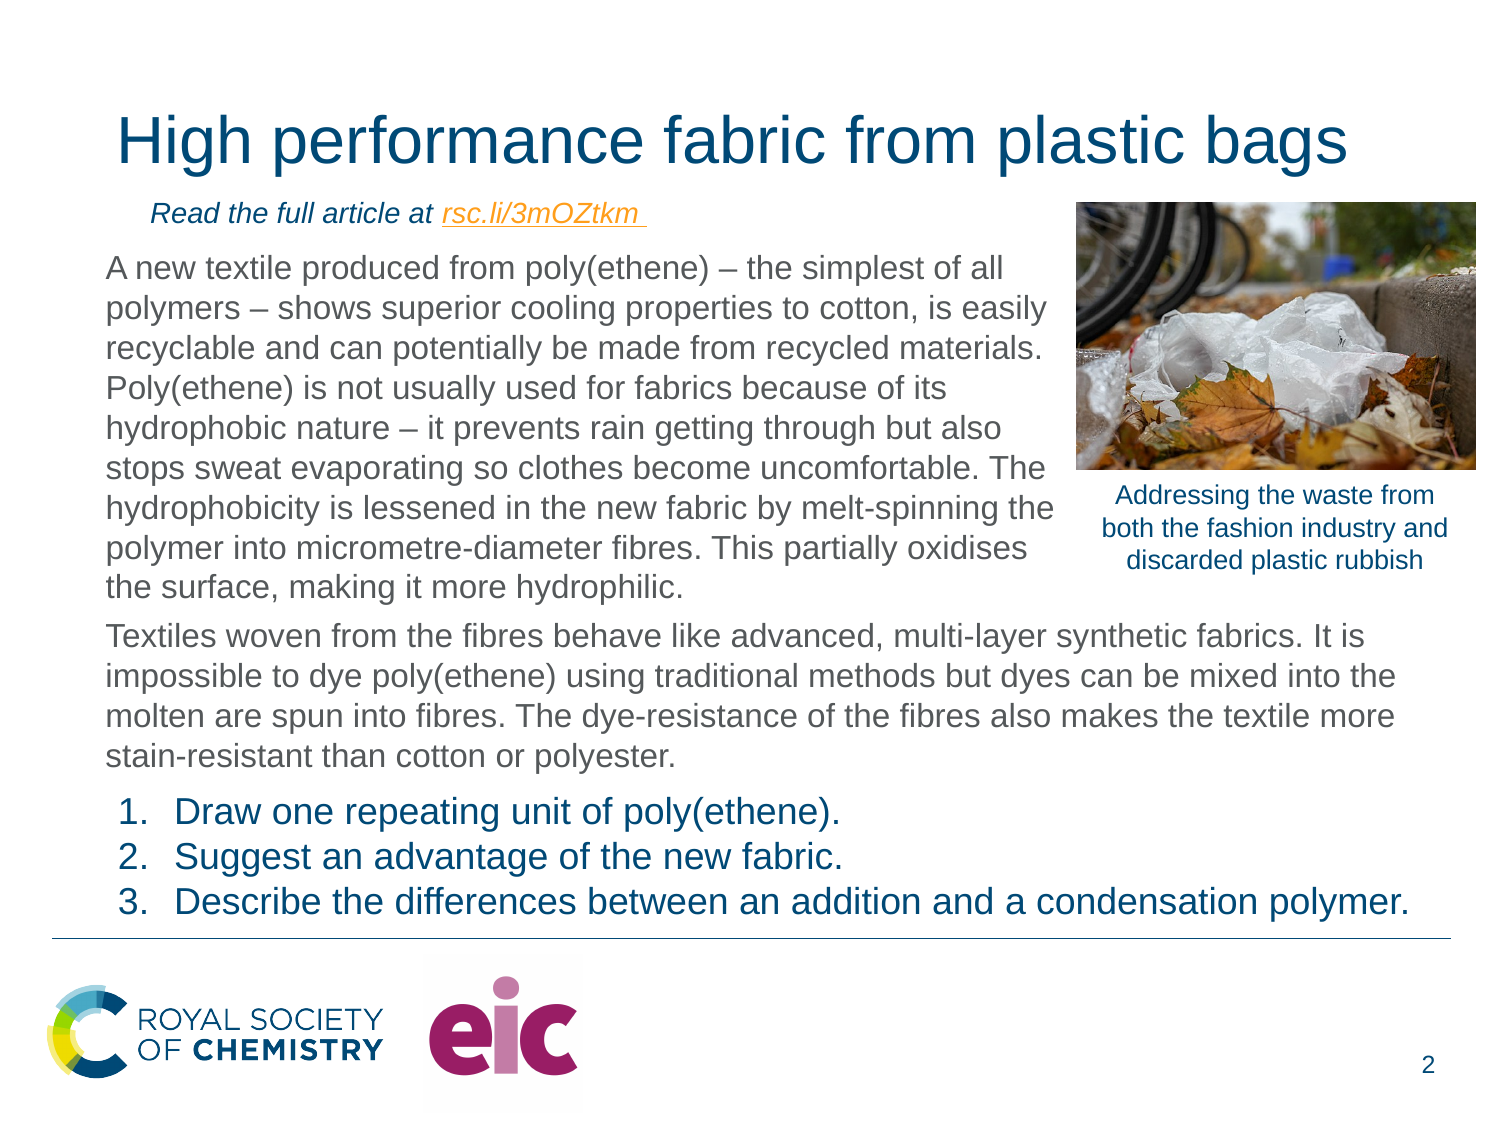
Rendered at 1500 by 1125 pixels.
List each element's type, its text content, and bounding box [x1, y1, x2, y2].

text_box Draw one repeating unit of poly(ethene). Suggest an advantage of the new fabric. Describe the differences between an addition and a condensation polymer. [103, 779, 1476, 930]
text_box Addressing the waste from both the fashion industry and discarded plastic rubbish [1074, 470, 1476, 583]
title High performance fabric from plastic bags [101, 33, 1396, 251]
text_box Textiles woven from the fibres behave like advanced, multi-layer synthetic fabrics. It is impossible to dye poly(ethene) using traditional methods but dyes can be mixed into the molten are spun into fibres. The dye-resistance of the fibres also makes the textile more stain-resistant than cotton or polyester. [90, 606, 1451, 782]
slide_number 2 [1113, 1033, 1451, 1094]
list A new textile produced from poly(ethene) – the simplest of all polymers – shows superior cooling properties to cotton, is easily recyclable and can potentially be made from recycled materials. Poly(ethene) is not usually used for fabrics because of its hydrophobic nature – it prevents rain getting through but also stops sweat evaporating so clothes become uncomfortable. The hydrophobicity is lessened in the new fabric by melt-spinning the polymer into micrometre-diameter fibres. This partially oxidises the surface, making it more hydrophilic. [90, 238, 1075, 606]
text_box Read the full article at rsc.li/3mOZtkm [135, 187, 1282, 237]
picture [1076, 202, 1476, 470]
picture [0, 938, 583, 1125]
